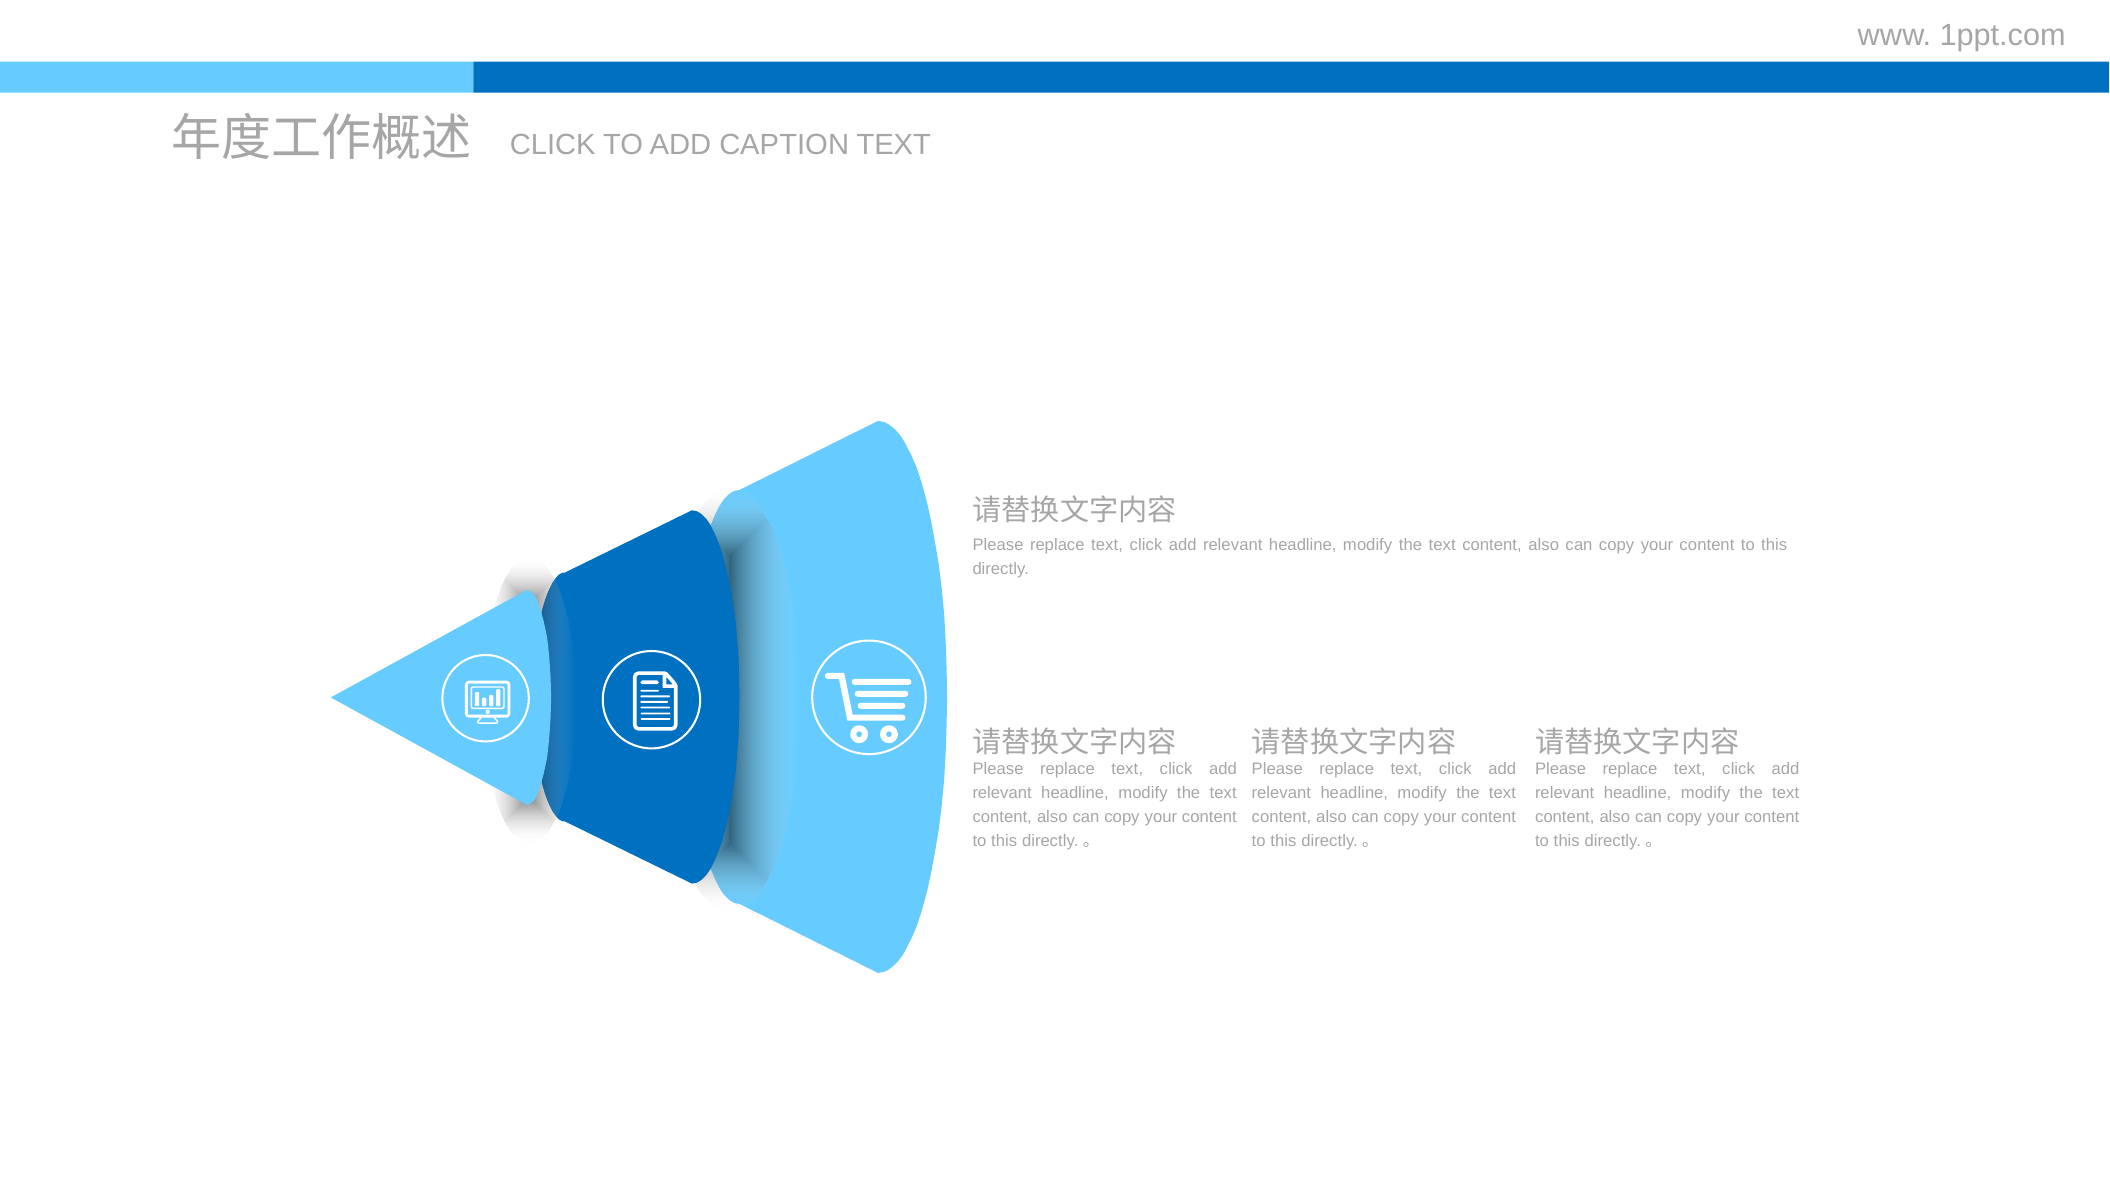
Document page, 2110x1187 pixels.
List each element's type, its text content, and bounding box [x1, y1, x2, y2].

text_box www. 1ppt.com [1719, 14, 2066, 52]
text_box 请替换文字内容 [972, 484, 1238, 527]
text_box CLICK TO ADD CAPTION TEXT [509, 125, 1025, 161]
text_box [472, 61, 2110, 94]
text_box 请替换文字内容 [972, 716, 1238, 753]
text_box Please replace text, click add relevant headline, modify the text content, also can copy your content to this directly. [972, 529, 1789, 578]
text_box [442, 654, 529, 742]
text_box [727, 898, 756, 905]
text_box [0, 61, 472, 94]
text_box Please replace text, click add relevant headline, modify the text content, also can copy your content to this directly.。 [1534, 753, 1800, 850]
text_box 请替换文字内容 [1251, 716, 1517, 753]
text_box [730, 420, 948, 973]
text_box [602, 650, 701, 749]
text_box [453, 566, 880, 833]
text_box Please replace text, click add relevant headline, modify the text content, also can copy your content to this directly.。 [972, 753, 1238, 850]
text_box 请替换文字内容 [1534, 716, 1800, 753]
text_box Please replace text, click add relevant headline, modify the text content, also can copy your content to this directly.。 [1251, 753, 1517, 850]
text_box [722, 495, 756, 502]
text_box 年度工作概述 [128, 105, 472, 166]
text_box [812, 640, 926, 755]
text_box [309, 577, 597, 823]
